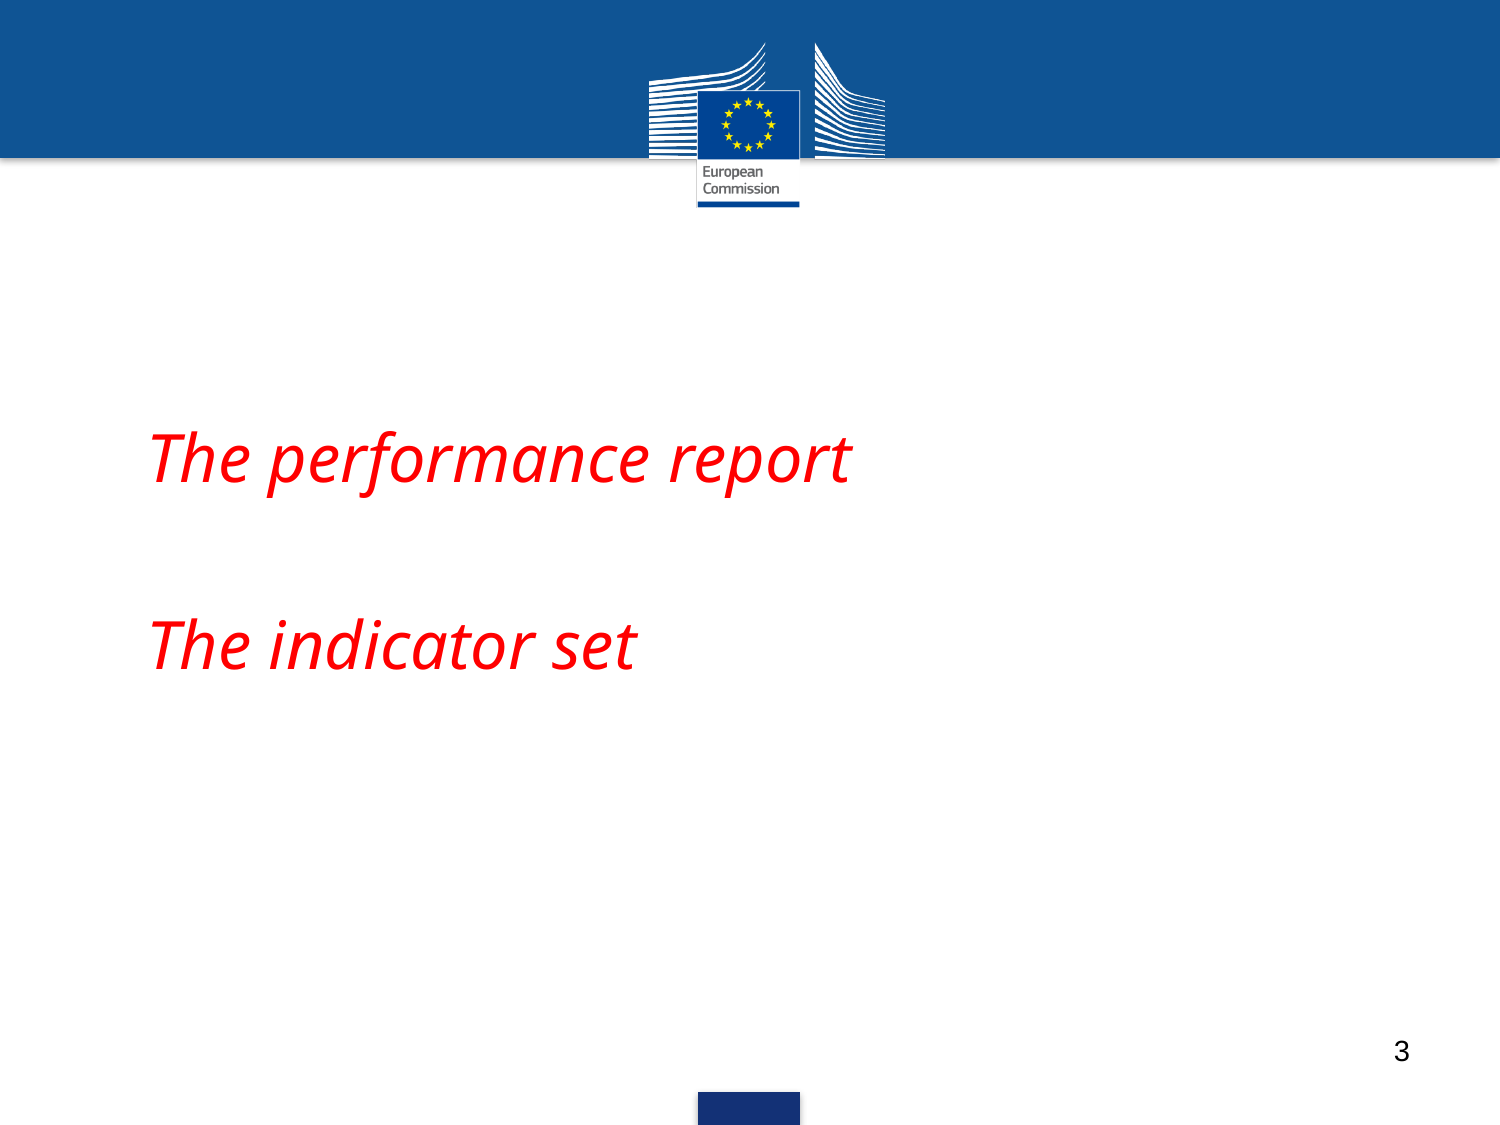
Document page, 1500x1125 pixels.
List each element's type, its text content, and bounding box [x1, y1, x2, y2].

picture [649, 42, 885, 208]
list The performance report The indicator set [75, 408, 1425, 988]
slide_number 3 [1074, 1024, 1426, 1103]
